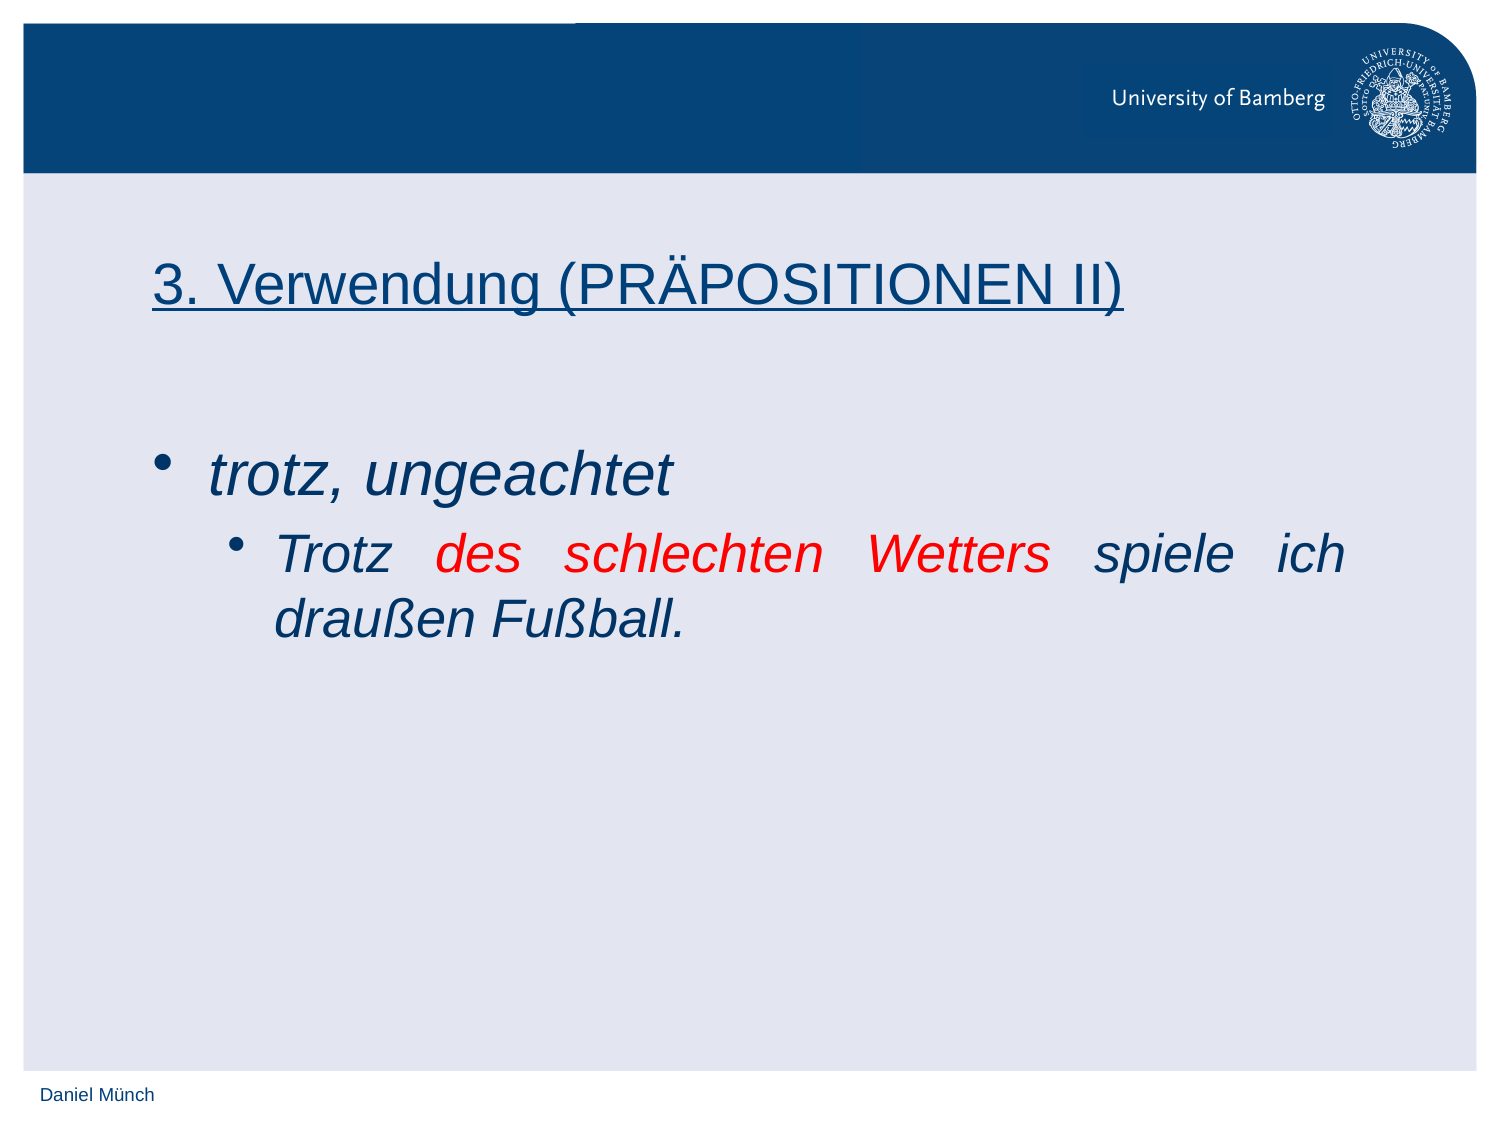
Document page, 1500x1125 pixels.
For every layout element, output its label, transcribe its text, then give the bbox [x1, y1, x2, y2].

title 3. Verwendung (PRÄPOSITIONEN II) [137, 187, 1363, 375]
list trotz, ungeachtet Trotz des schlechten Wetters spiele ich draußen Fußball. [137, 425, 1363, 1008]
picture [0, 0, 1500, 1125]
